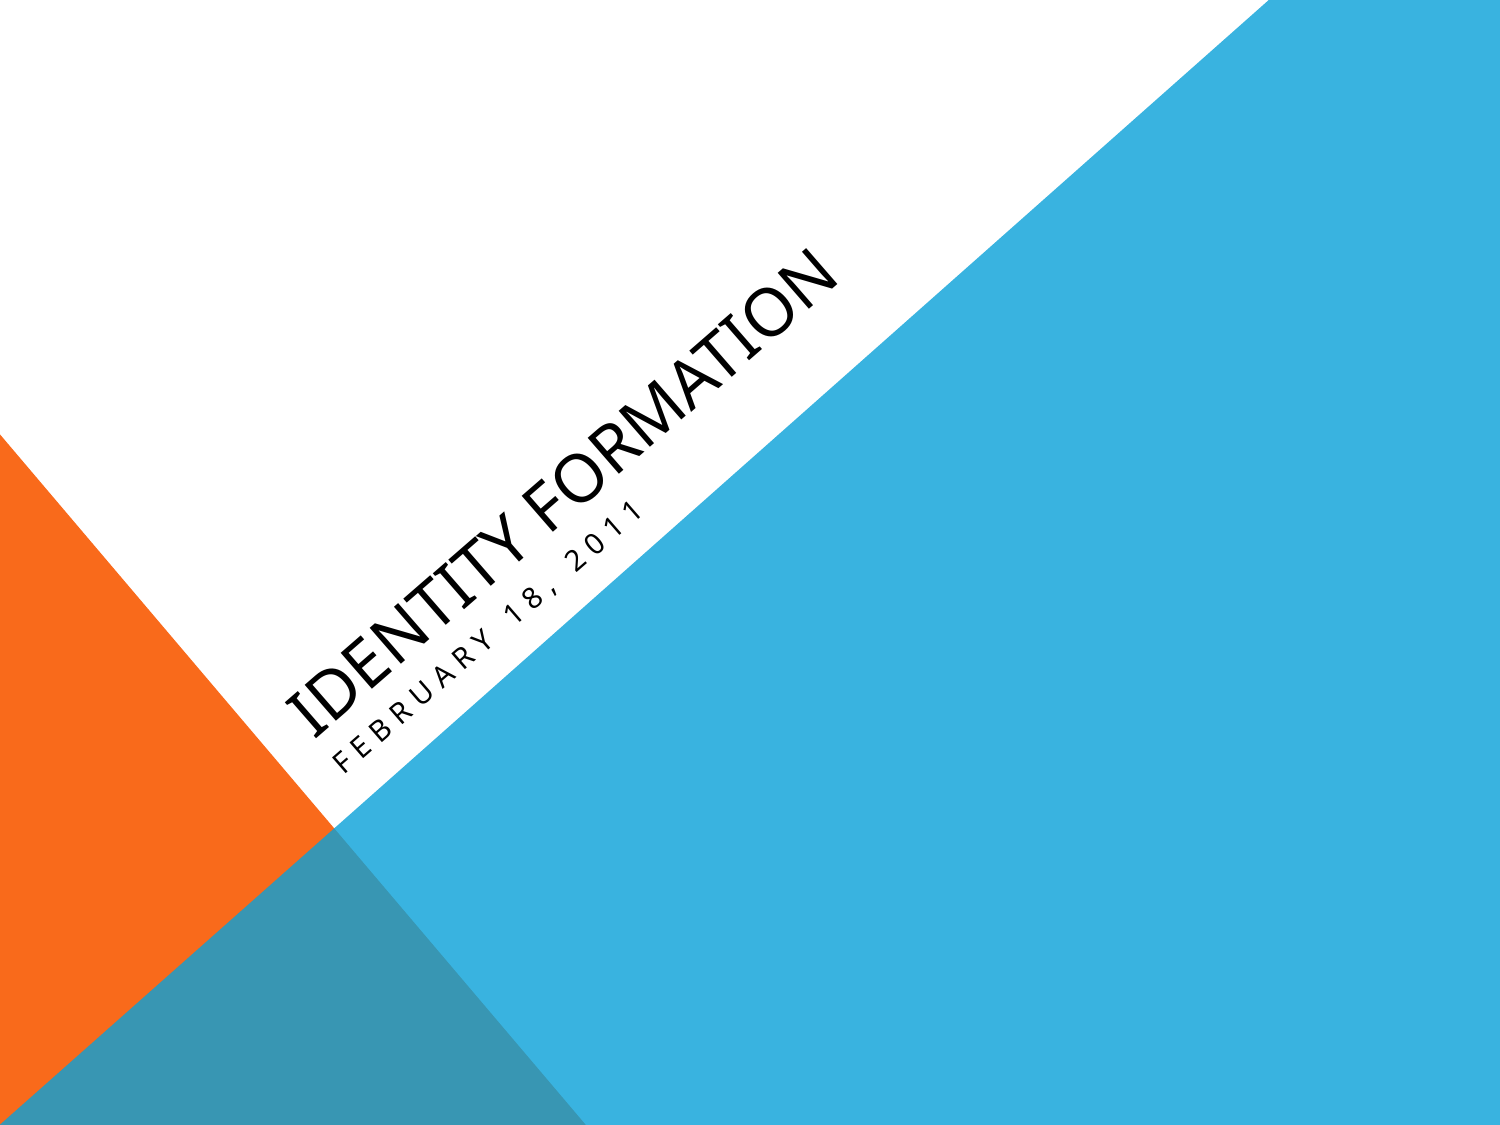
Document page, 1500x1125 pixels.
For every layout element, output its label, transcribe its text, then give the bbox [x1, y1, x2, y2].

title Identity Formation [182, 4, 1012, 761]
subtitle February 18, 2011 [312, 61, 1154, 804]
